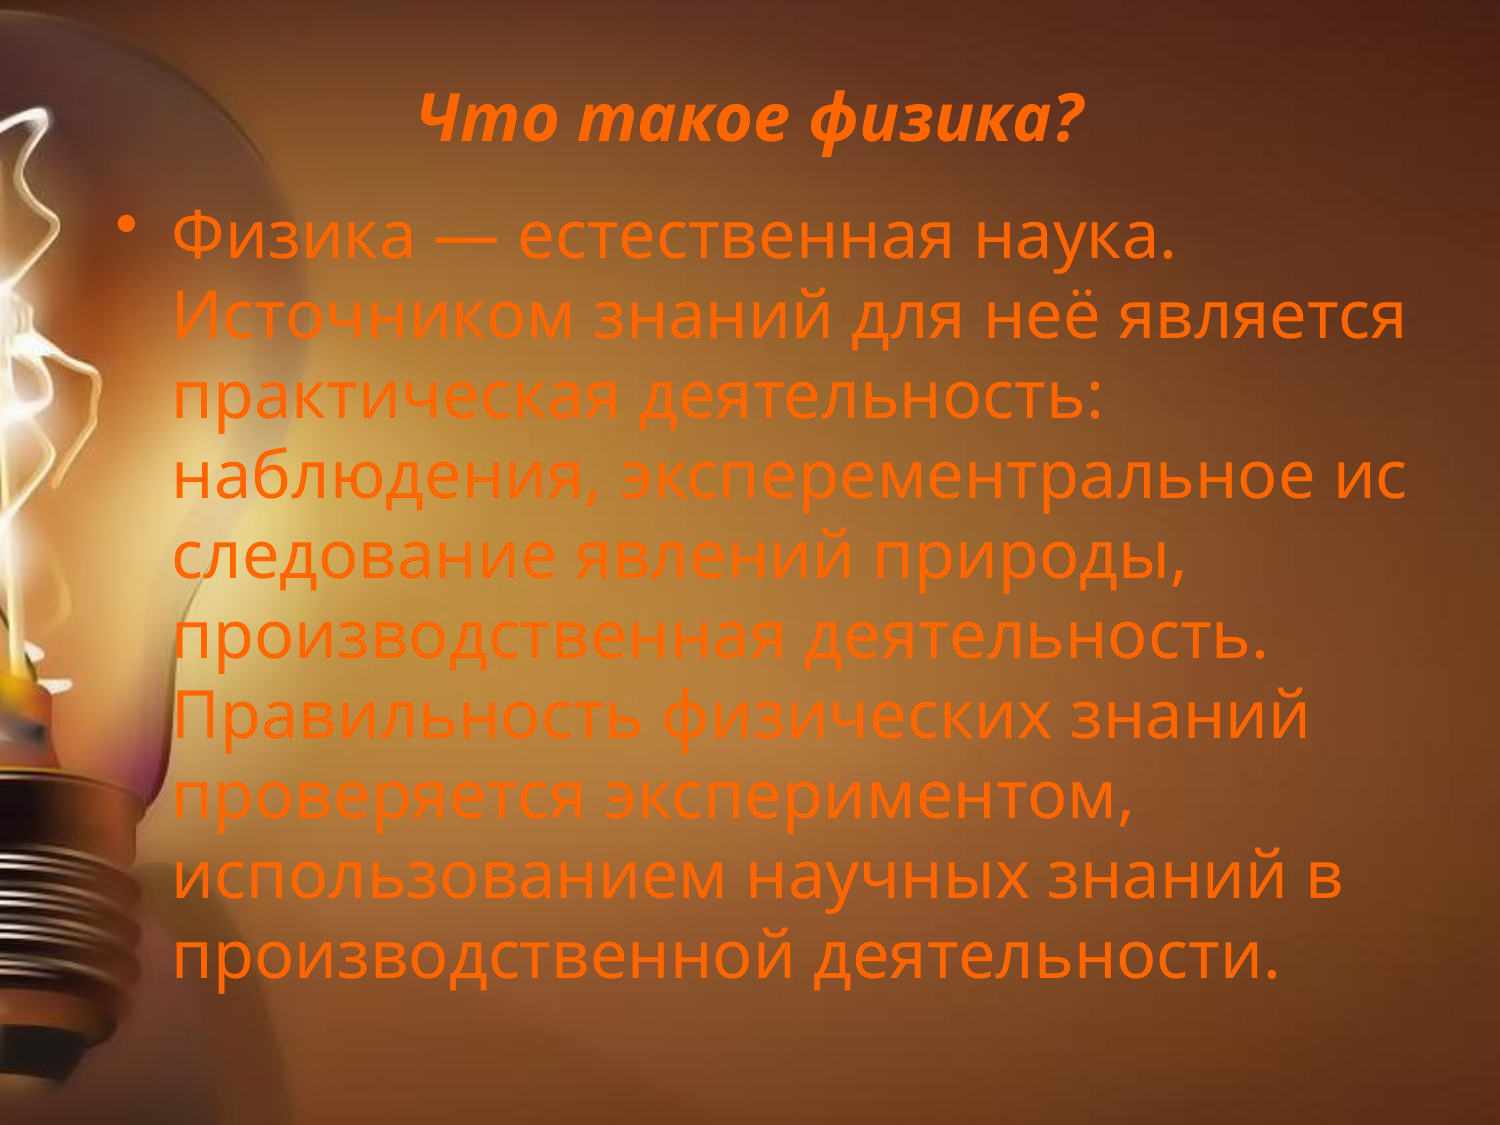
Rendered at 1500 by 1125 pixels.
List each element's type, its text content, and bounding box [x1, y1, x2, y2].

title Что такое физика? [74, 44, 1426, 185]
picture [0, 0, 1500, 1125]
list Физика — естественная наука. Источником знаний для неё является практическая деятельность: наблюдения, эксперементральное исследование явлений природы, производственная деятельность. Правильность физических знаний проверяется экспериментом, использованием научных знаний в производственной деятельности. [100, 184, 1451, 1036]
